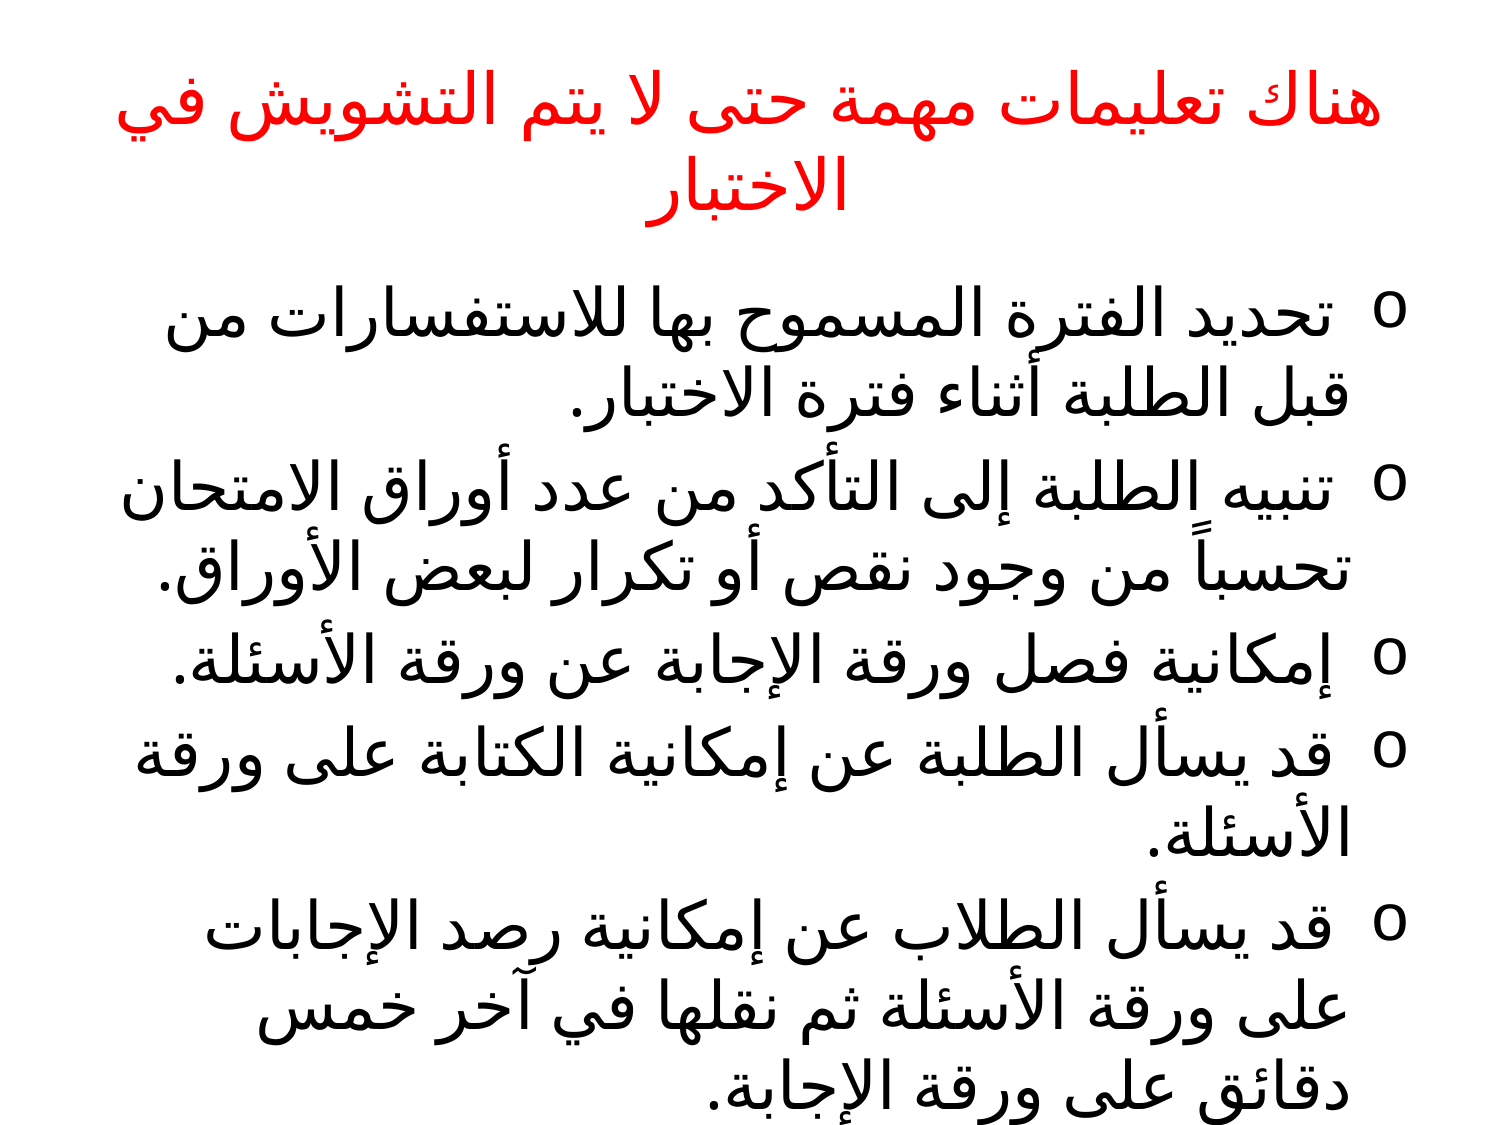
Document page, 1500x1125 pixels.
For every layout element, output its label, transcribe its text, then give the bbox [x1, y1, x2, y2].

list تحديد الفترة المسموح بها للاستفسارات من قبل الطلبة أثناء فترة الاختبار. تنبيه الطلبة إلى التأكد من عدد أوراق الامتحان تحسباً من وجود نقص أو تكرار لبعض الأوراق. إمكانية فصل ورقة الإجابة عن ورقة الأسئلة. قد يسأل الطلبة عن إمكانية الكتابة على ورقة الأسئلة. قد يسأل الطلاب عن إمكانية رصد الإجابات على ورقة الأسئلة ثم نقلها في آخر خمس دقائق على ورقة الإجابة. [75, 262, 1425, 1005]
title هناك تعليمات مهمة حتى لا يتم التشويش في الاختبار [75, 45, 1425, 233]
